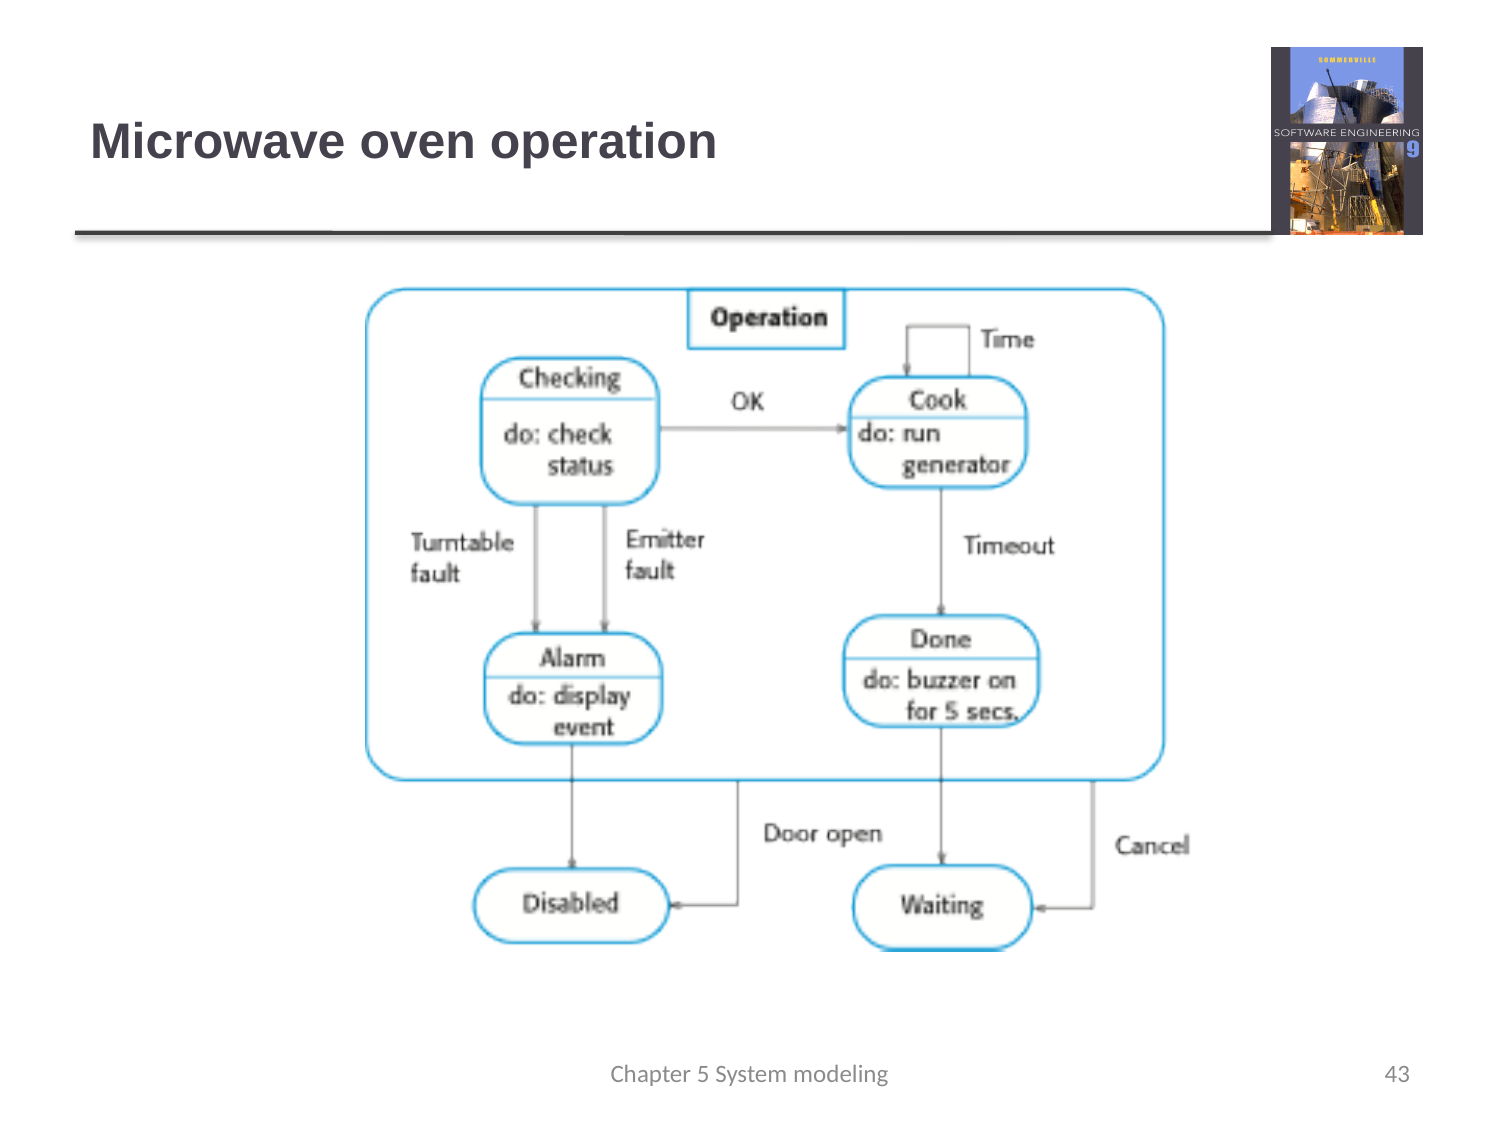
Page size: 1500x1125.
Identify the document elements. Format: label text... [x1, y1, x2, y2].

title Microwave oven operation [74, 44, 1272, 233]
picture [365, 286, 1194, 953]
footer Chapter 5 System modeling [512, 1042, 988, 1103]
slide_number 43 [1074, 1042, 1425, 1103]
picture [1272, 47, 1423, 235]
